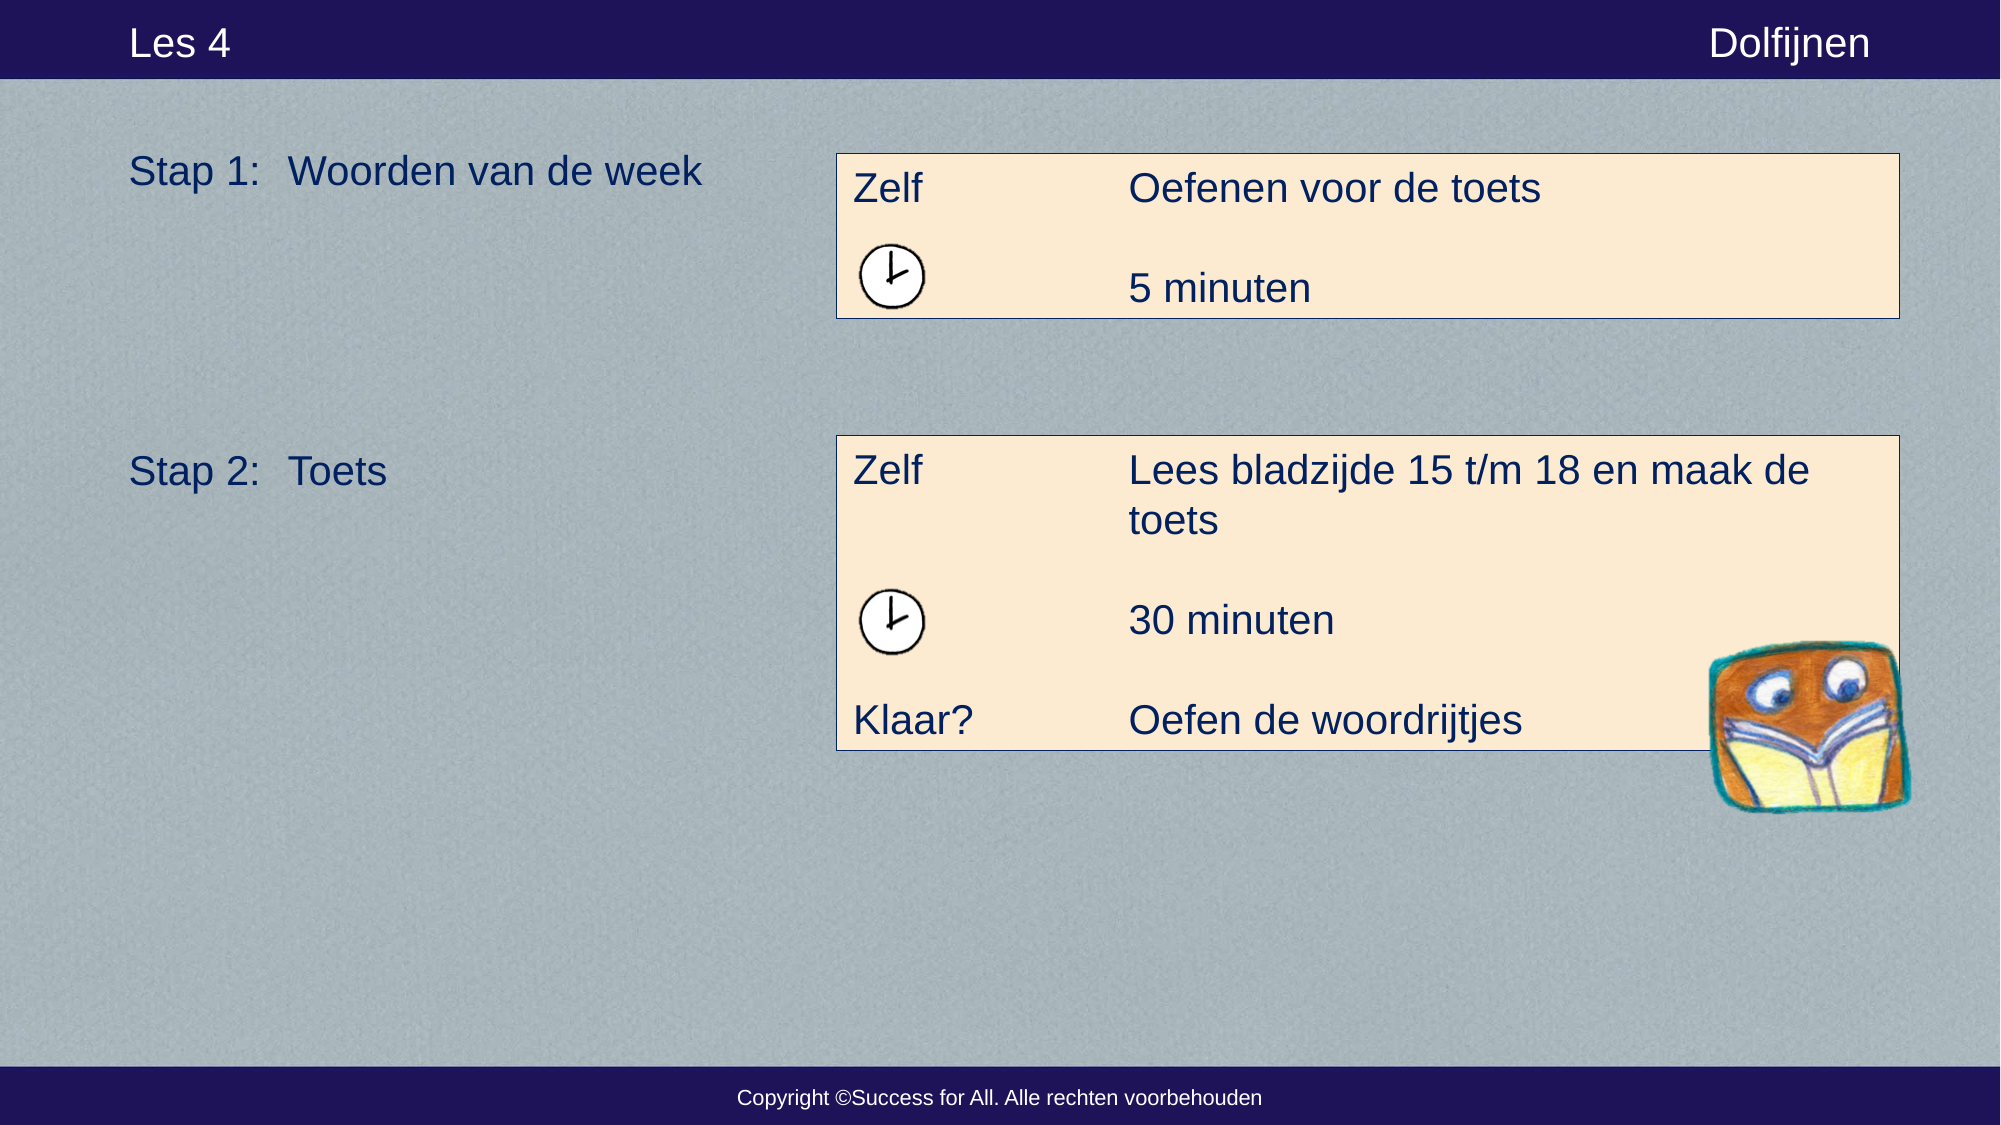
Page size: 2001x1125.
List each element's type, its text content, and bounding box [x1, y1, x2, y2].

text_box Dolfijnen [999, 8, 1886, 73]
text_box Stap 1: Woorden van de week Stap 2: Toets [114, 136, 907, 552]
text_box Les 4 [114, 8, 354, 73]
text_box Copyright ©Success for All. Alle rechten voorbehouden [0, 1076, 2000, 1125]
picture [0, 0, 2001, 1125]
text_box Zelf Lees bladzijde 15 t/m 18 en maak de toets 30 minuten Klaar? Oefen de woordrijtjes [836, 435, 1900, 751]
text_box Zelf Oefenen voor de toets 5 minuten [836, 153, 1900, 319]
